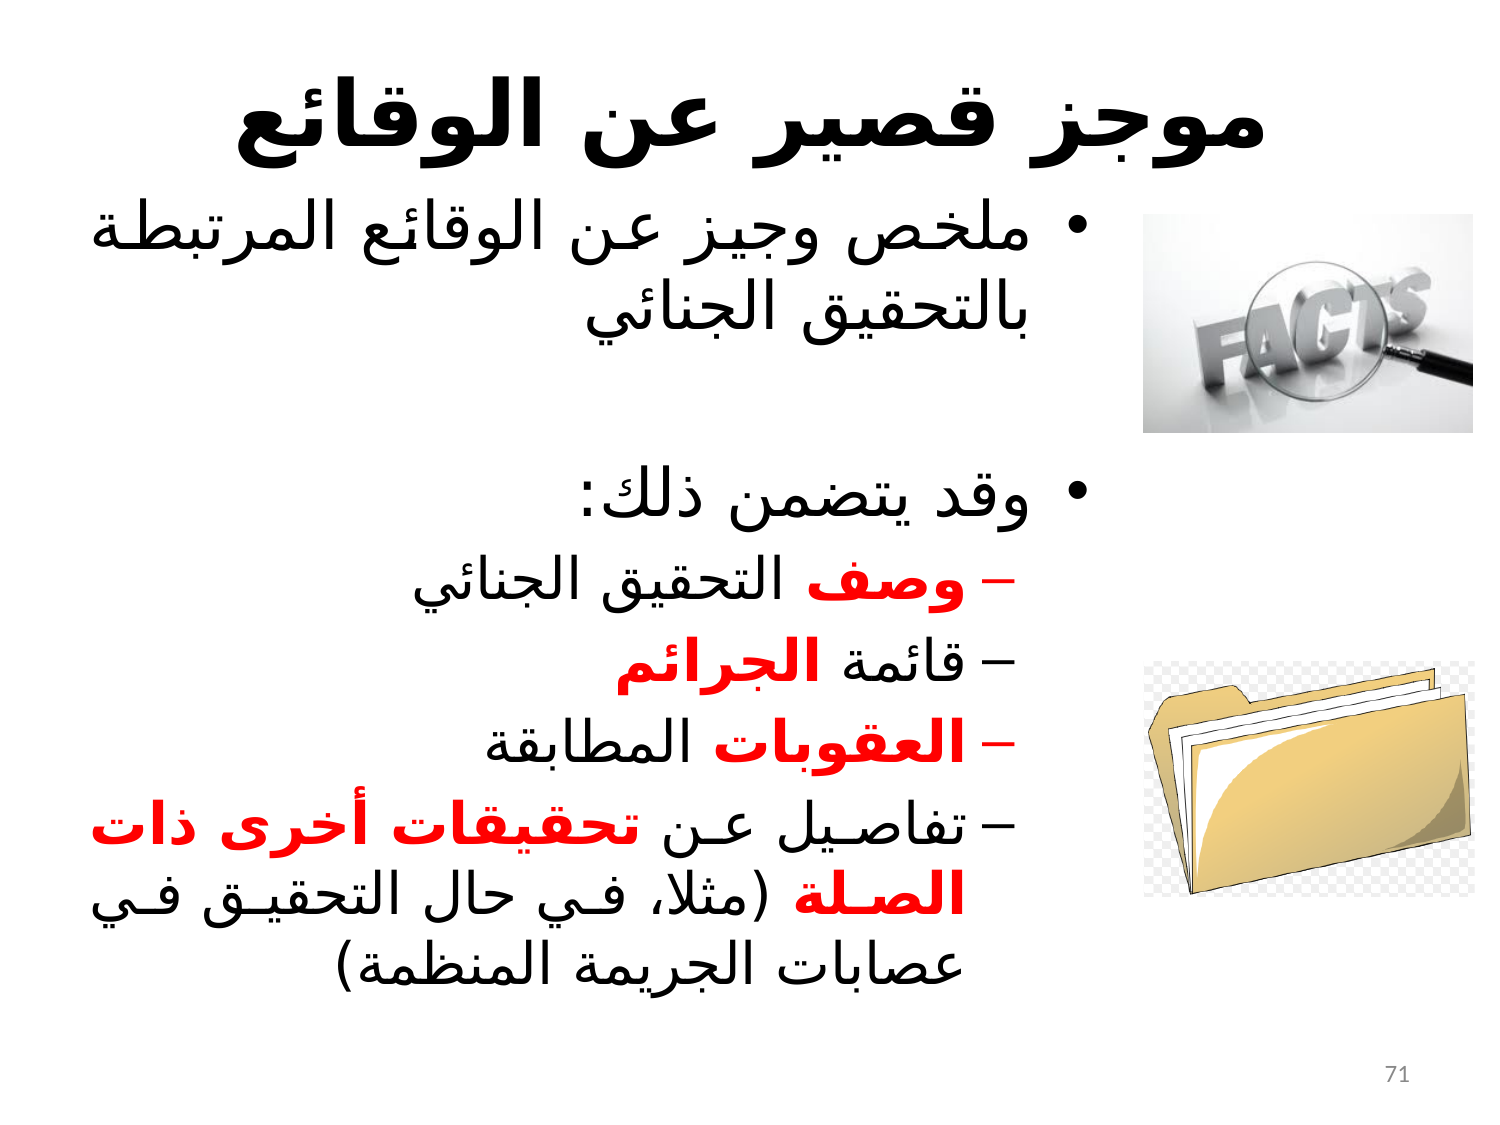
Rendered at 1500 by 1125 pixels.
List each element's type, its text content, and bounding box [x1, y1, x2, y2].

picture [1143, 661, 1475, 897]
list ملخص وجيز عن الوقائع المرتبطة بالتحقيق الجنائي وقد يتضمن ذلك: وصف التحقيق الجنائي قائمة الجرائم العقوبات المطابقة تفاصيل عن تحقيقات أخرى ذات الصلة (مثلا، في حال التحقيق في عصابات الجريمة المنظمة) [75, 175, 1105, 1002]
title موجز قصير عن الوقائع [77, 16, 1428, 204]
slide_number 71 [1074, 1042, 1425, 1103]
picture [1143, 214, 1474, 434]
